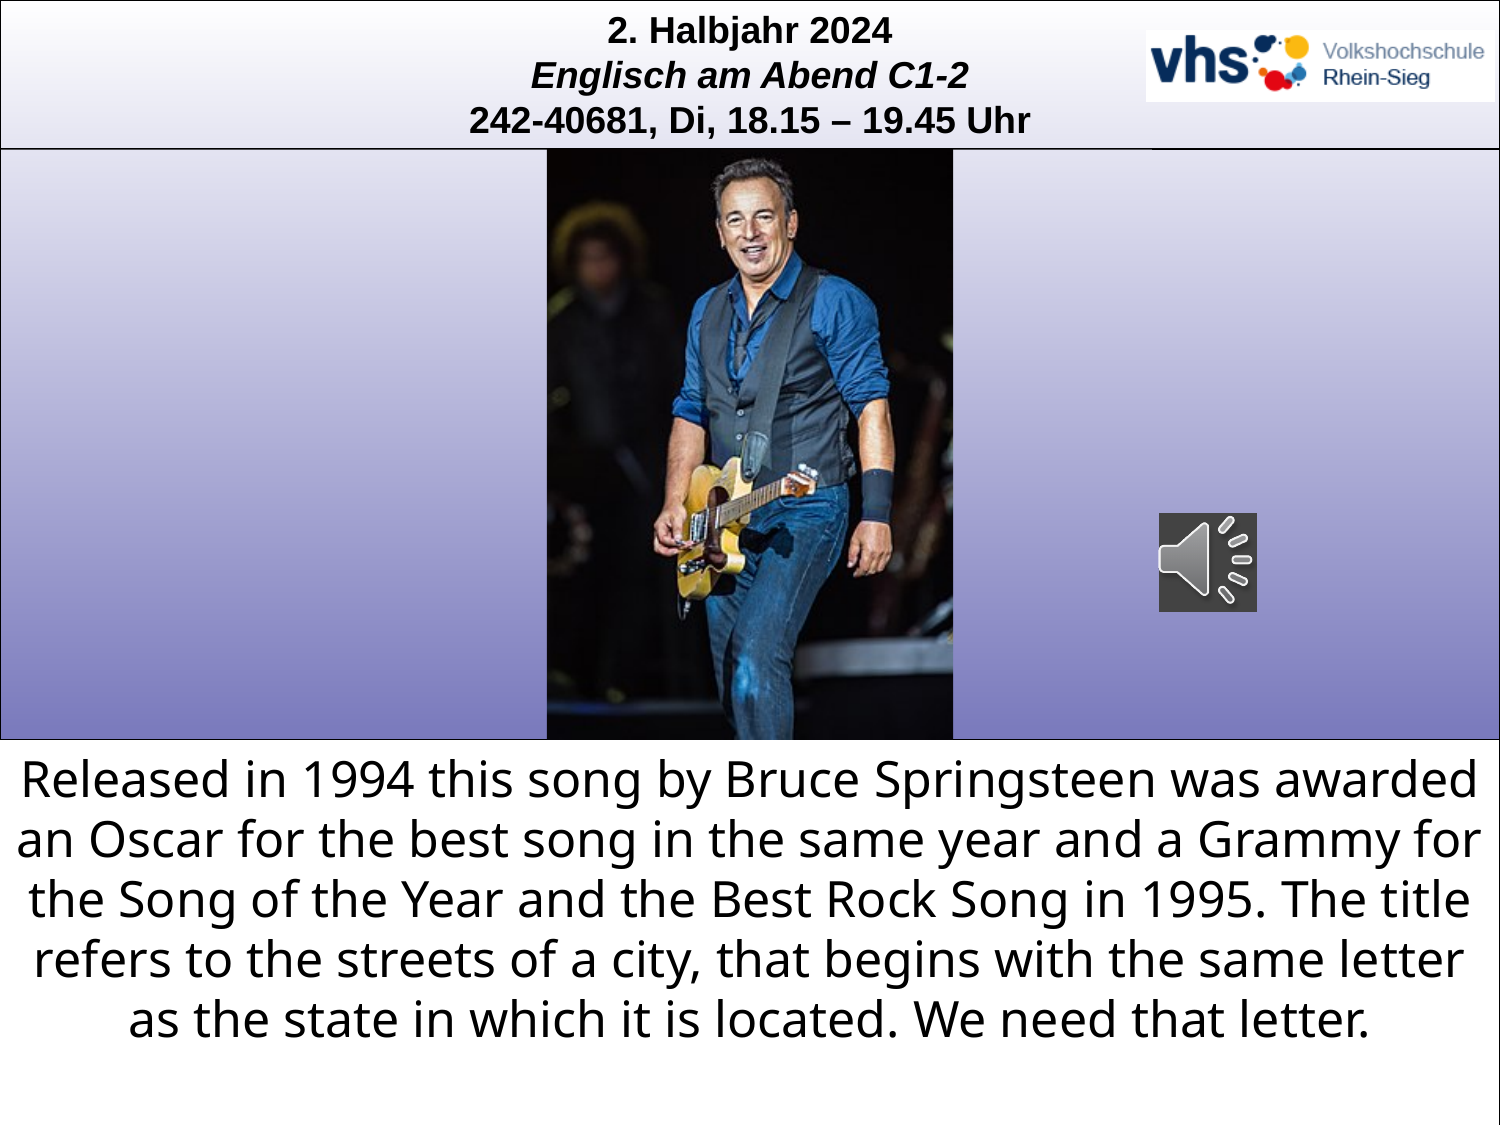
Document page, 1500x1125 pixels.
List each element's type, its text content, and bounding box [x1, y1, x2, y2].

picture [1146, 30, 1495, 102]
picture [1157, 512, 1259, 613]
text_box Released in 1994 this song by Bruce Springsteen was awarded an Oscar for the best song in the same year and a Grammy for the Song of the Year and the Best Rock Song in 1995. The title refers to the streets of a city, that begins with the same letter as the state in which it is located. We need that letter. [0, 739, 1500, 1125]
picture [546, 148, 954, 761]
